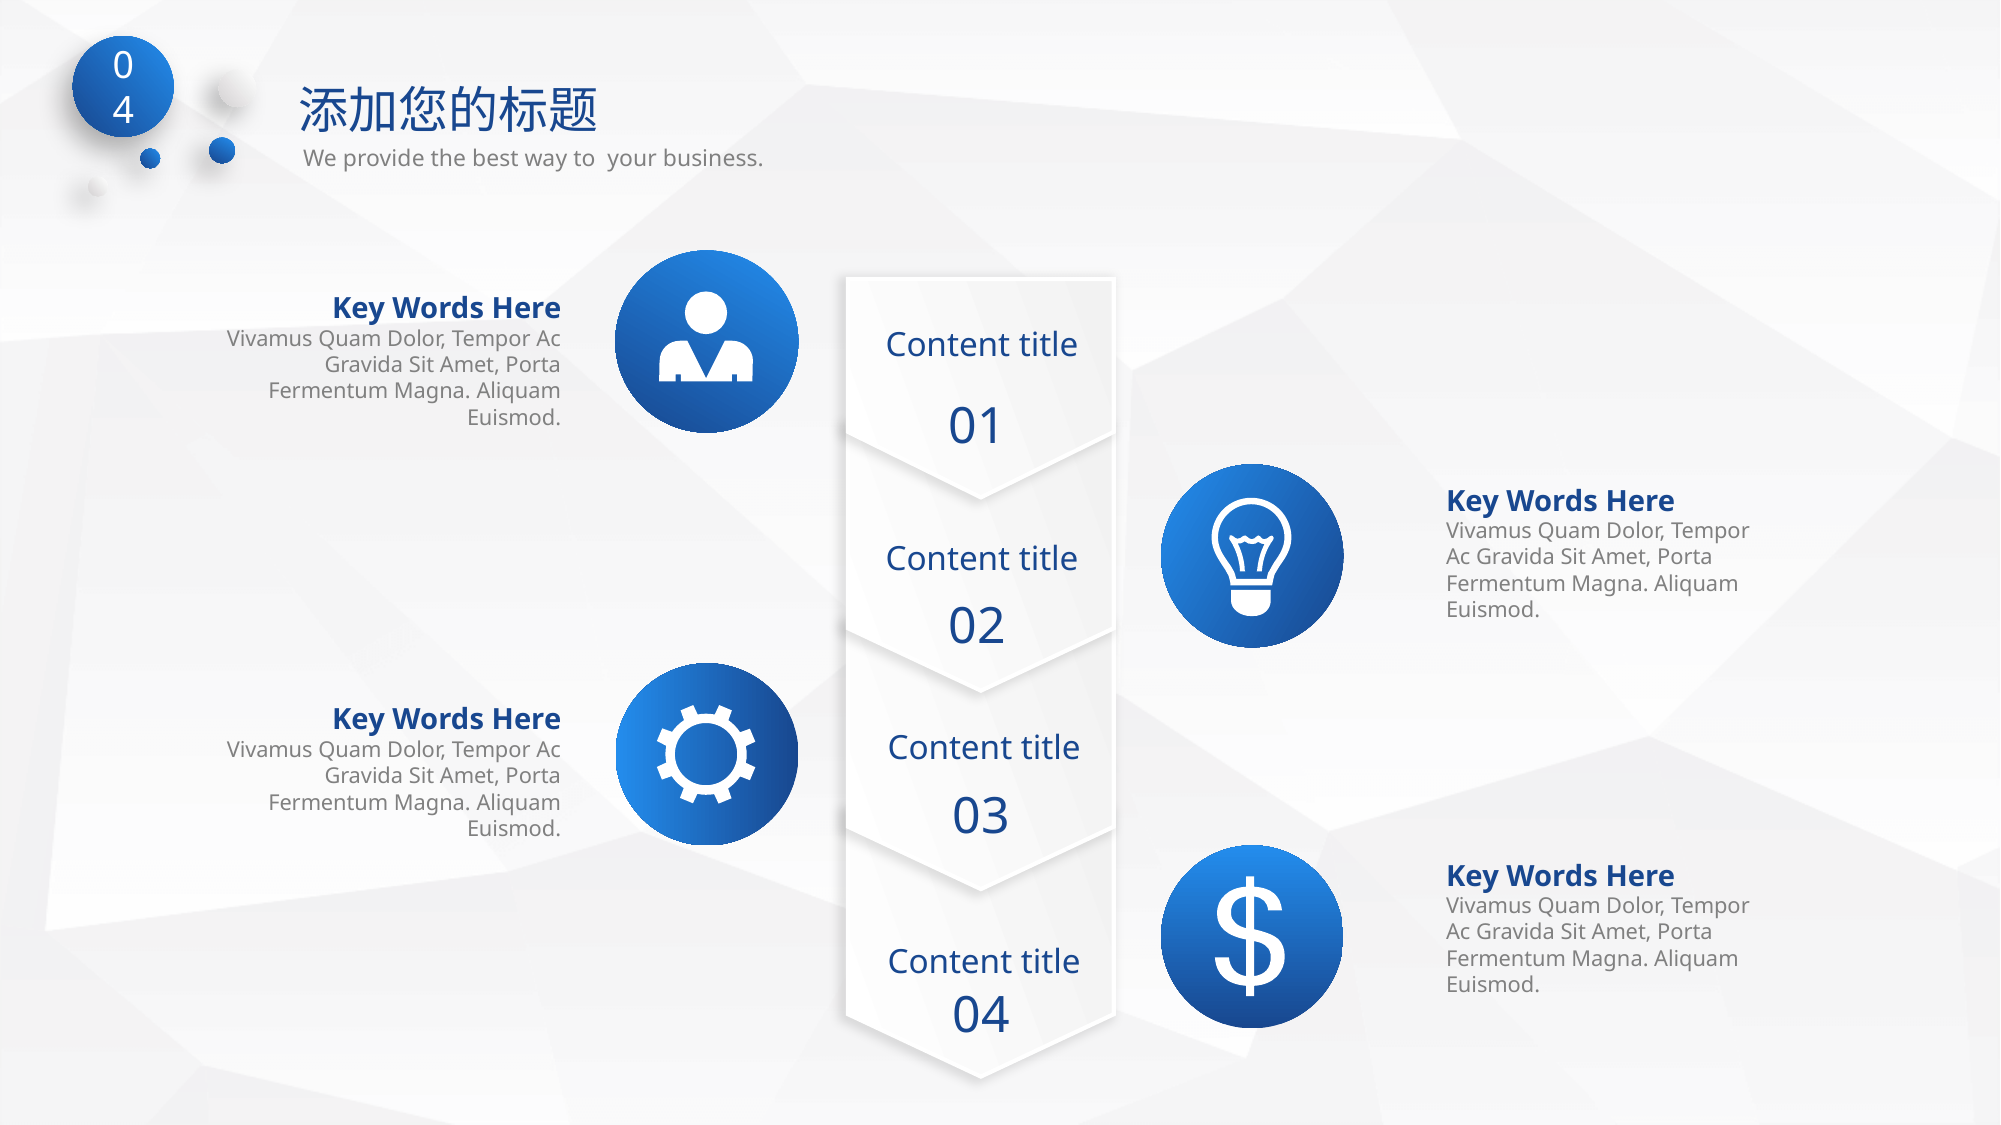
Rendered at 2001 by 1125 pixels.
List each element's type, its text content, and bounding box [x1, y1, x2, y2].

text_box Key Words Here Vivamus Quam Dolor, Tempor Ac Gravida Sit Amet, Porta Fermentum Magna. Aliquam Euismod. [1431, 814, 1791, 1005]
text_box [847, 277, 1115, 499]
text_box [614, 249, 800, 434]
text_box Key Words Here Vivamus Quam Dolor, Tempor Ac Gravida Sit Amet, Porta Fermentum Magna. Aliquam Euismod. [204, 247, 577, 437]
picture [0, 0, 2000, 1125]
text_box 01 [926, 386, 1028, 461]
text_box Content title [870, 315, 1094, 371]
text_box [847, 834, 1115, 1078]
text_box 04 [930, 988, 1032, 1050]
text_box 02 [926, 586, 1028, 662]
text_box Key Words Here Vivamus Quam Dolor, Tempor Ac Gravida Sit Amet, Porta Fermentum Magna. Aliquam Euismod. [204, 658, 577, 848]
text_box Content title [873, 718, 1096, 774]
text_box [1160, 463, 1345, 649]
text_box [1160, 844, 1345, 1030]
text_box Content title [873, 933, 1096, 988]
text_box [1213, 875, 1286, 998]
text_box [847, 636, 1115, 891]
text_box [614, 662, 800, 847]
text_box [847, 439, 1115, 692]
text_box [1211, 497, 1292, 617]
text_box Content title [870, 529, 1094, 585]
text_box Key Words Here Vivamus Quam Dolor, Tempor Ac Gravida Sit Amet, Porta Fermentum Magna. Aliquam Euismod. [1431, 439, 1791, 630]
text_box 03 [930, 775, 1032, 851]
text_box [659, 291, 753, 382]
text_box [655, 703, 757, 805]
